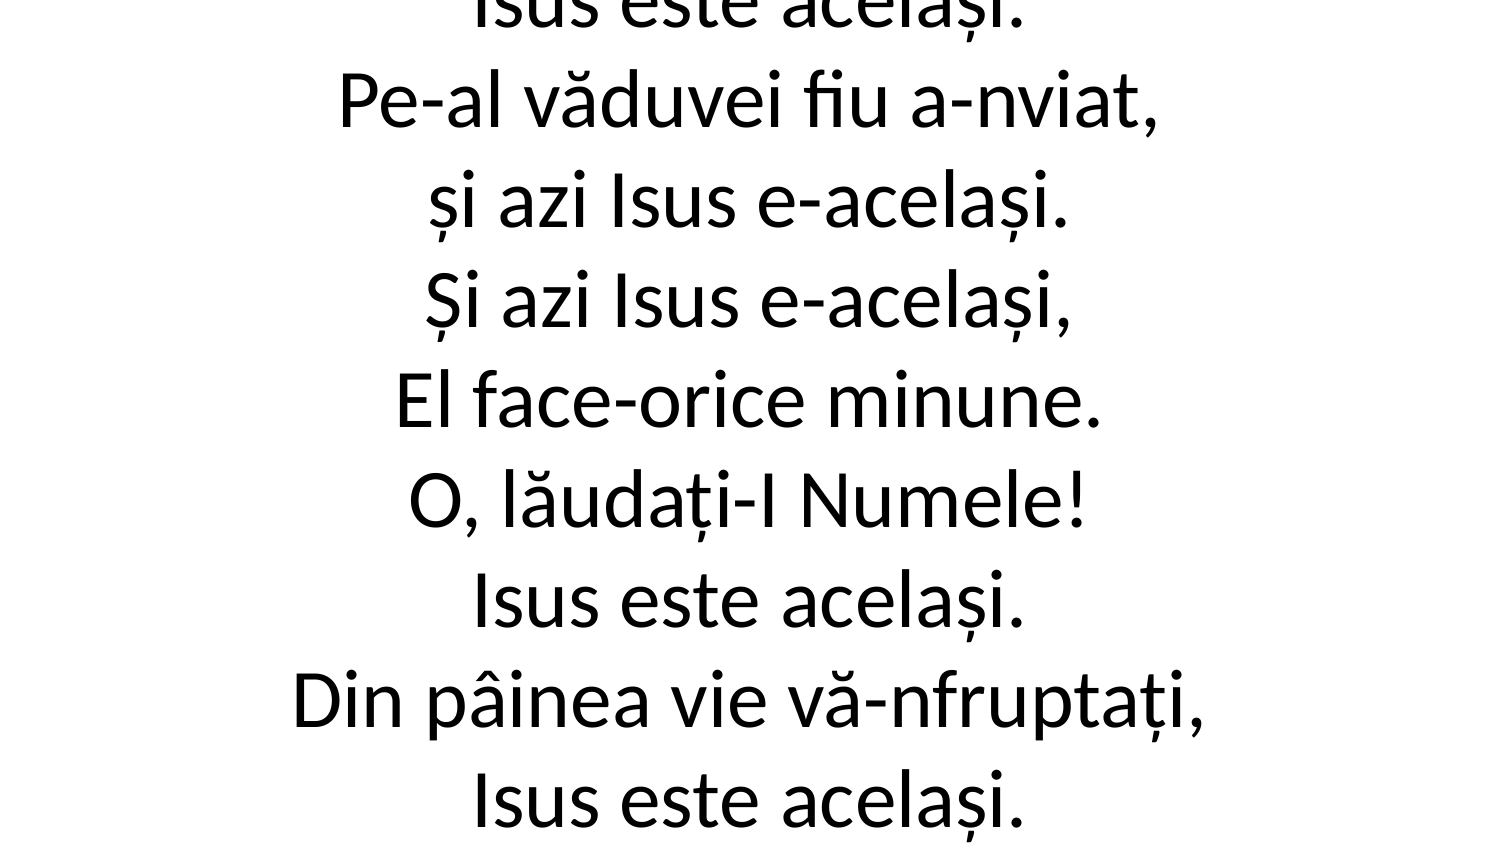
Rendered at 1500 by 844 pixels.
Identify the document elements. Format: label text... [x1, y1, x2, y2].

text_box 1. Veniți, pierduți, la Cel ce-i viu, Isus este același. Pe-al văduvei fiu a-nviat, și azi Isus e-același. Și azi Isus e-același, El face-orice minune. O, lăudați-I Numele! Isus este același. Din pâinea vie vă-nfruptați, Isus este același. Mulțimile le-a săturat, și azi Isus e-același. [192, 0, 1308, 844]
